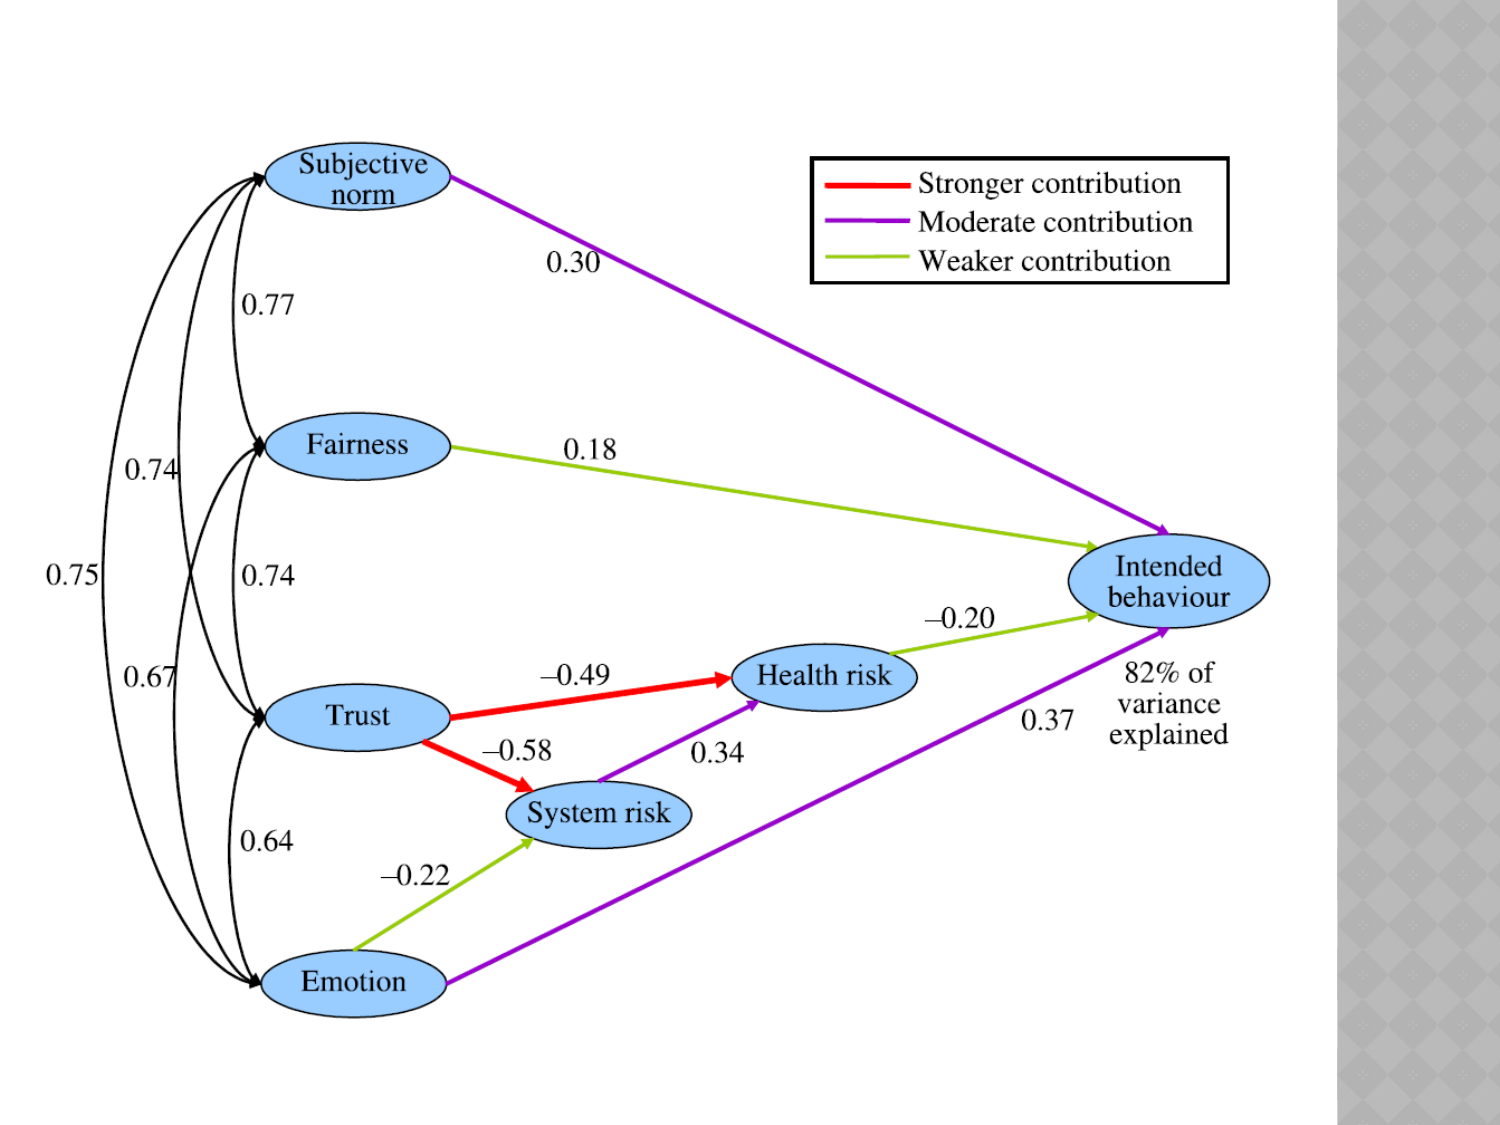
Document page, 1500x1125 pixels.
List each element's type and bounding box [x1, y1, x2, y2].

list [0, 87, 1327, 1051]
